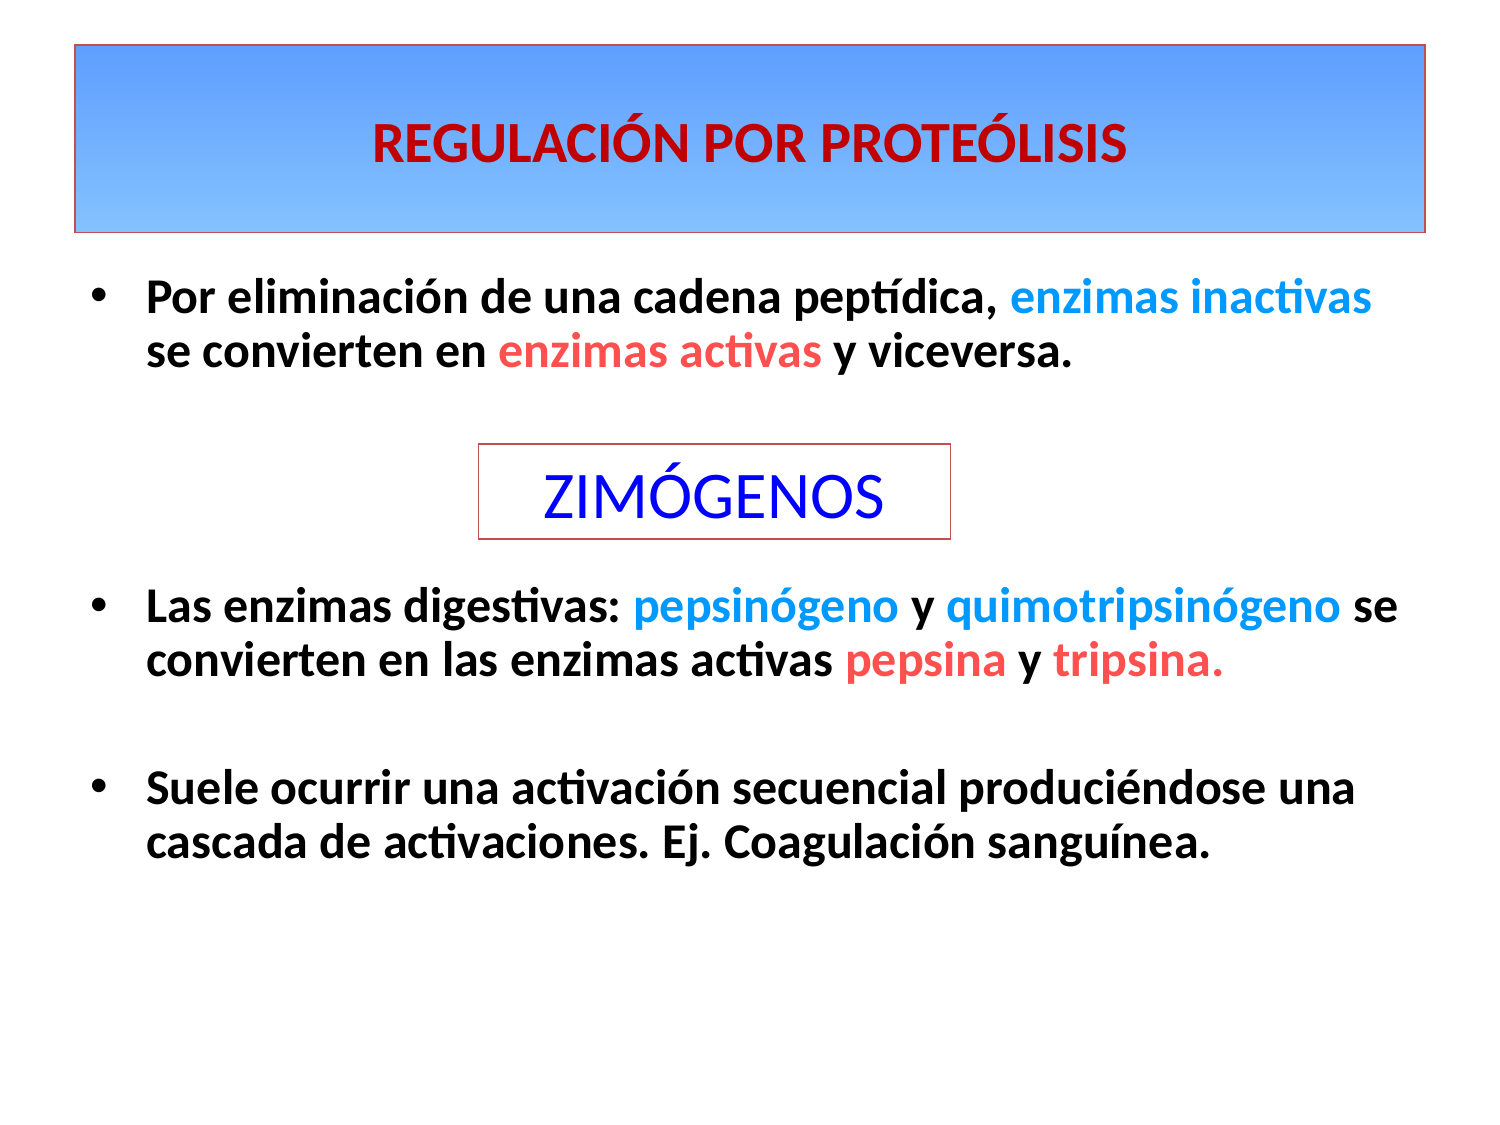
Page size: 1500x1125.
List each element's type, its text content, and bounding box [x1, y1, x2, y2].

list Por eliminación de una cadena peptídica, enzimas inactivas se convierten en enzimas activas y viceversa. Las enzimas digestivas: pepsinógeno y quimotripsinógeno se convierten en las enzimas activas pepsina y tripsina. Suele ocurrir una activación secuencial produciéndose una cascada de activaciones. Ej. Coagulación sanguínea. [74, 262, 1426, 1006]
text_box ZIMÓGENOS [478, 444, 951, 539]
title REGULACIÓN POR PROTEÓLISIS [74, 44, 1426, 233]
